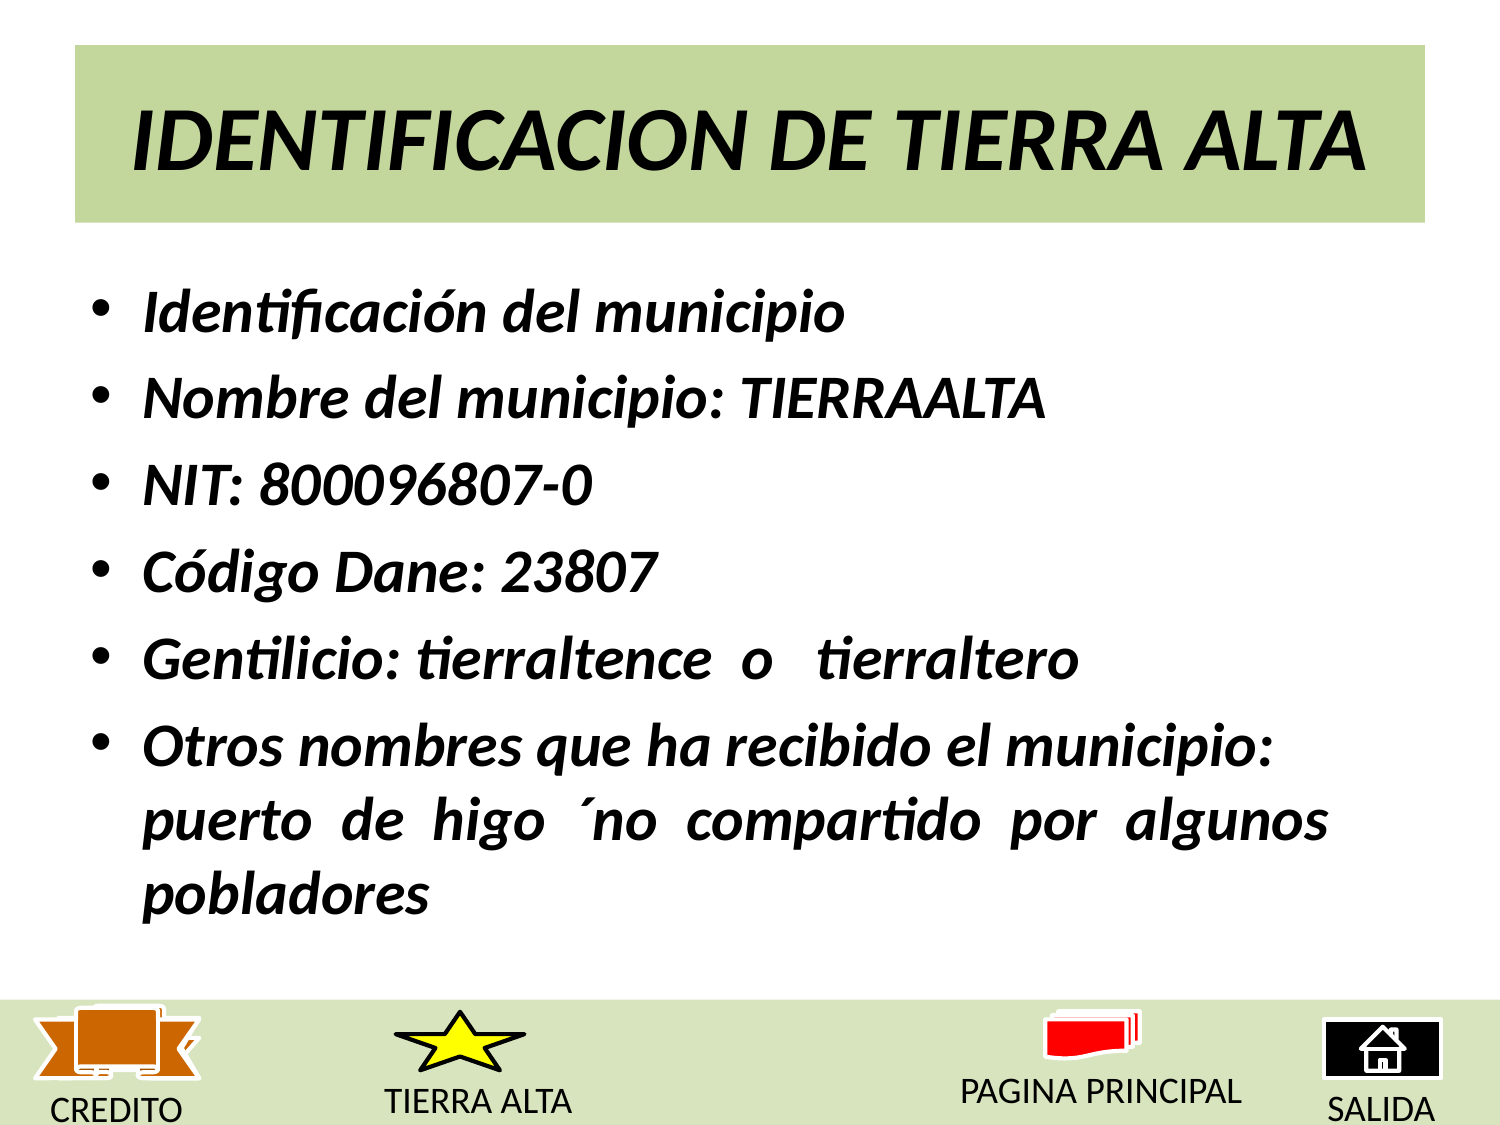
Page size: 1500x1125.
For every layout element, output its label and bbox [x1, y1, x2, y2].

text_box [0, 997, 1500, 1125]
list [75, 262, 1425, 938]
title [75, 45, 1425, 223]
